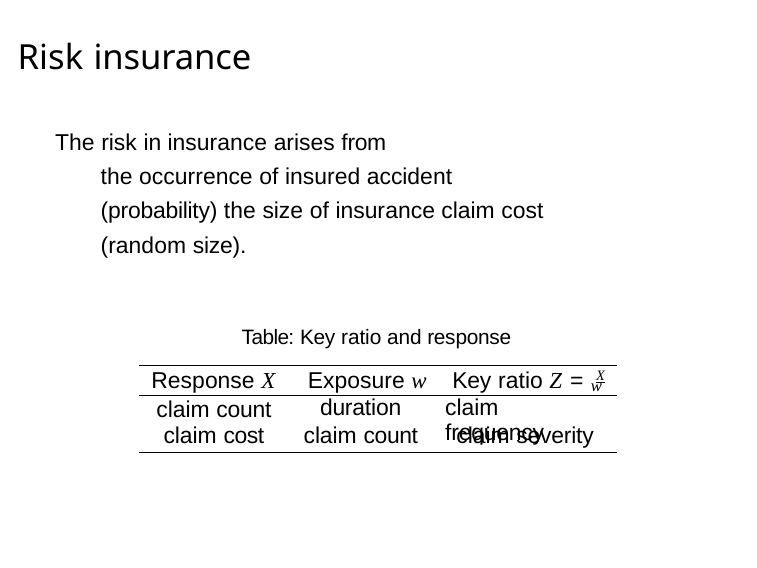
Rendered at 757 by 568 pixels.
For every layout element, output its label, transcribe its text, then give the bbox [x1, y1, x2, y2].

text_box Response X Exposure w Key ratio Z = X claim count [145, 359, 610, 423]
text_box claim severity [454, 419, 596, 449]
text_box w claim frequency [443, 375, 607, 446]
title Risk insurance [0, 0, 756, 103]
text_box Table: Key ratio and response [239, 321, 517, 349]
text_box claim cost [161, 419, 267, 449]
text_box The risk in insurance arises from the occurrence of insured accident (probability) the size of insurance claim cost (random size). [53, 118, 576, 258]
text_box duration claim count [301, 390, 421, 448]
